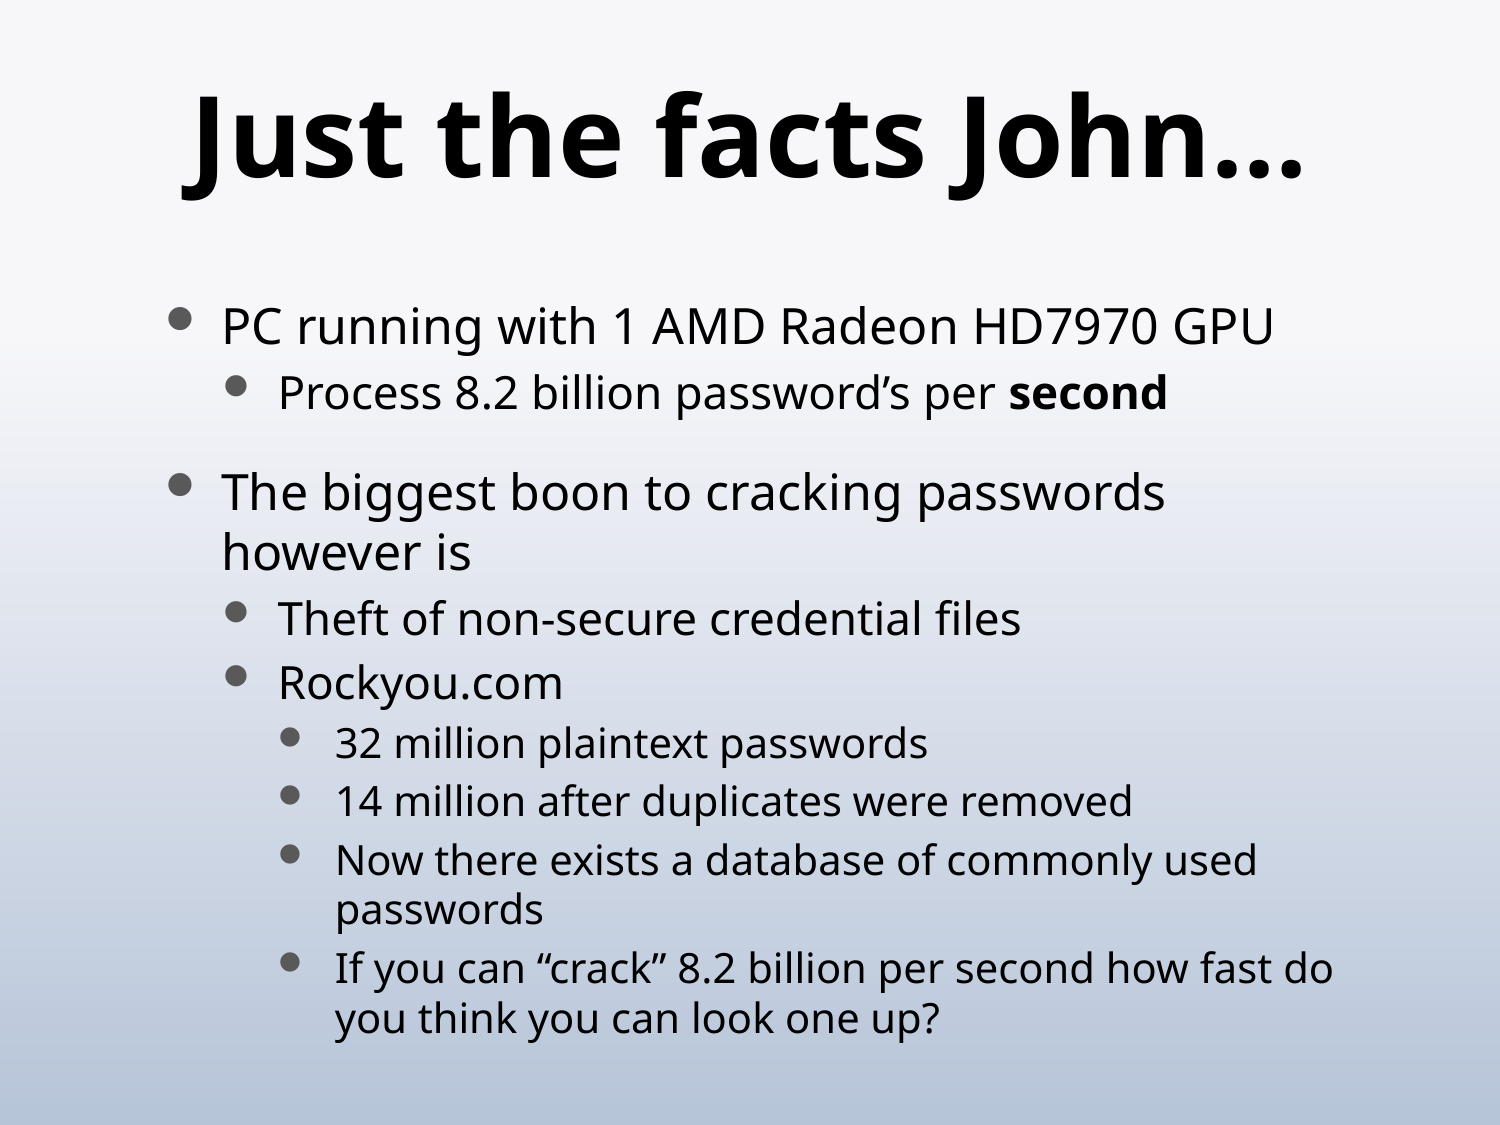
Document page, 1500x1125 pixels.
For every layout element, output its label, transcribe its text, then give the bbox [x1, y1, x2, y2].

title Just the facts John… [150, 37, 1350, 245]
list PC running with 1 AMD Radeon HD7970 GPU Process 8.2 billion password’s per second The biggest boon to cracking passwords however is Theft of non-secure credential files Rockyou.com 32 million plaintext passwords 14 million after duplicates were removed Now there exists a database of commonly used passwords If you can “crack” 8.2 billion per second how fast do you think you can look one up? [150, 286, 1350, 993]
